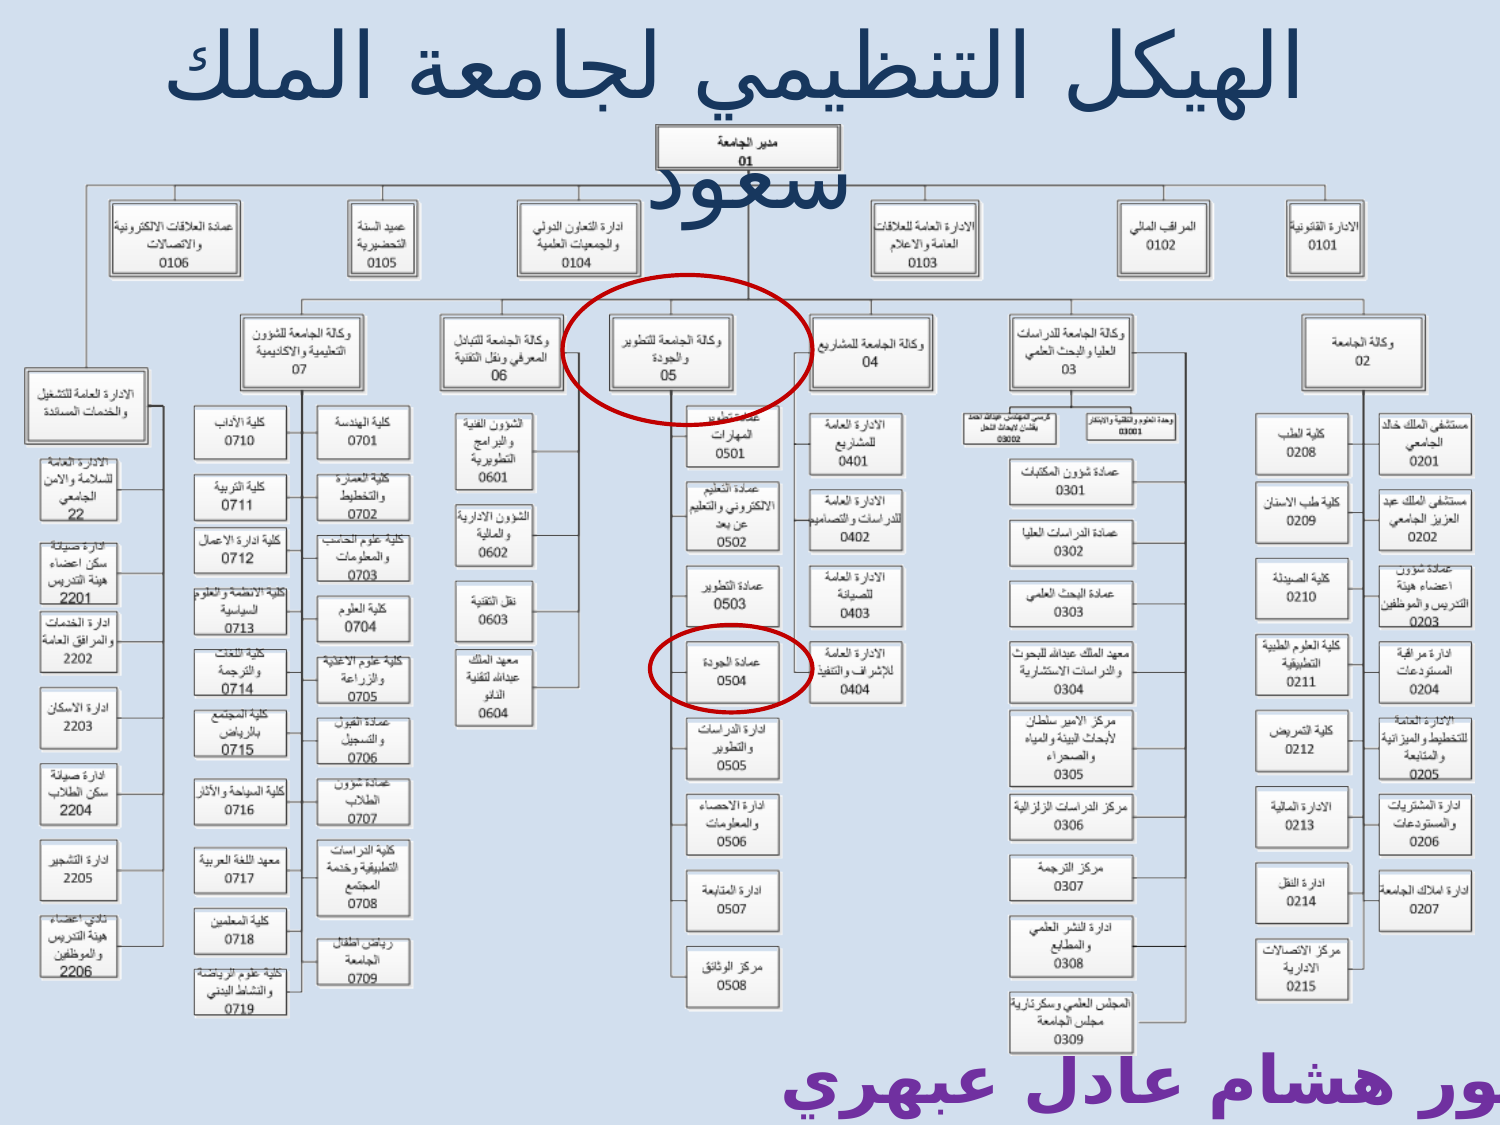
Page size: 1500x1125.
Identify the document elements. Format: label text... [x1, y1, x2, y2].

text_box الدكتور هشام عادل عبهري [765, 1029, 1500, 1124]
picture [24, 124, 1476, 1056]
text_box [0, 0, 1500, 1125]
text_box الهيكل التنظيمي لجامعة الملك سعود [50, 0, 1450, 124]
